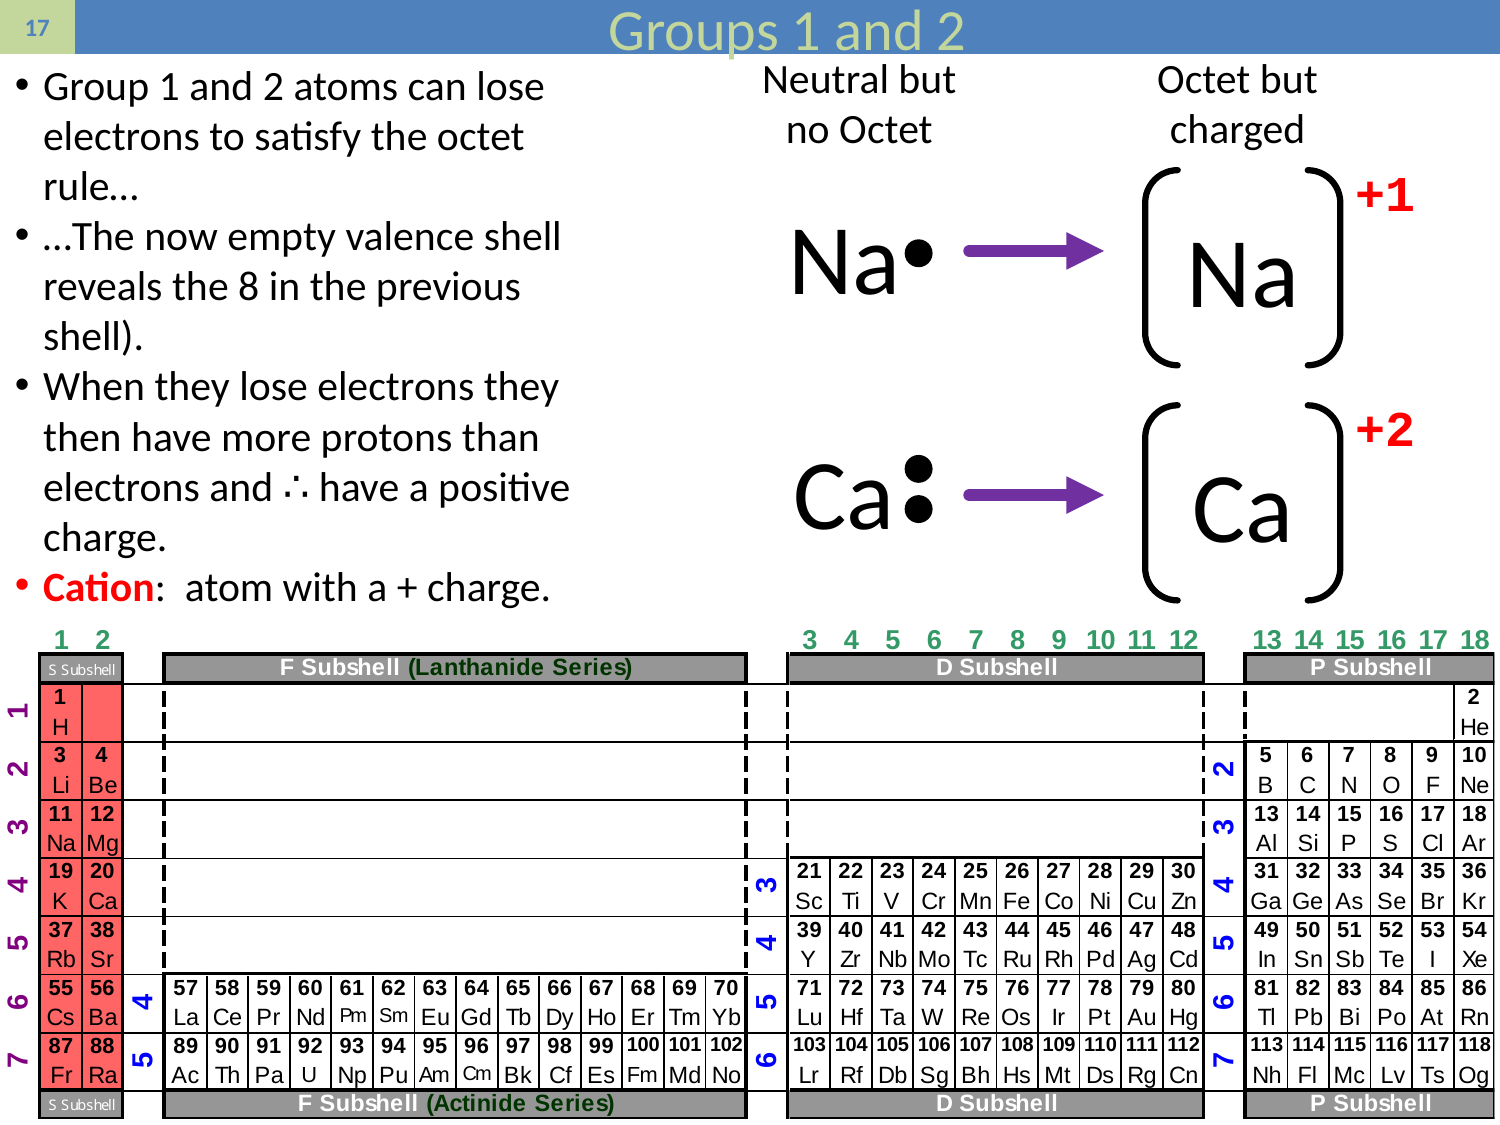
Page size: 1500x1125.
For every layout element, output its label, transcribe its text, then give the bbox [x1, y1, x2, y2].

picture [3, 624, 1497, 1121]
text_box Octet but charged [1113, 44, 1362, 159]
text_box [1144, 404, 1342, 602]
text_box +2 [1340, 388, 1446, 464]
title Groups 1 and 2 [75, 0, 1500, 54]
text_box +1 [1340, 153, 1446, 229]
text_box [772, 186, 933, 324]
text_box Group 1 and 2 atoms can lose electrons to satisfy the octet rule… …The now empty valence shell reveals the 8 in the previous shell). When they lose electrons they then have more protons than electrons and ∴ have a positive charge. Cation: atom with a + charge. [0, 51, 595, 626]
text_box [1144, 169, 1342, 367]
text_box Neutral but no Octet [735, 44, 984, 159]
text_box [777, 421, 933, 559]
